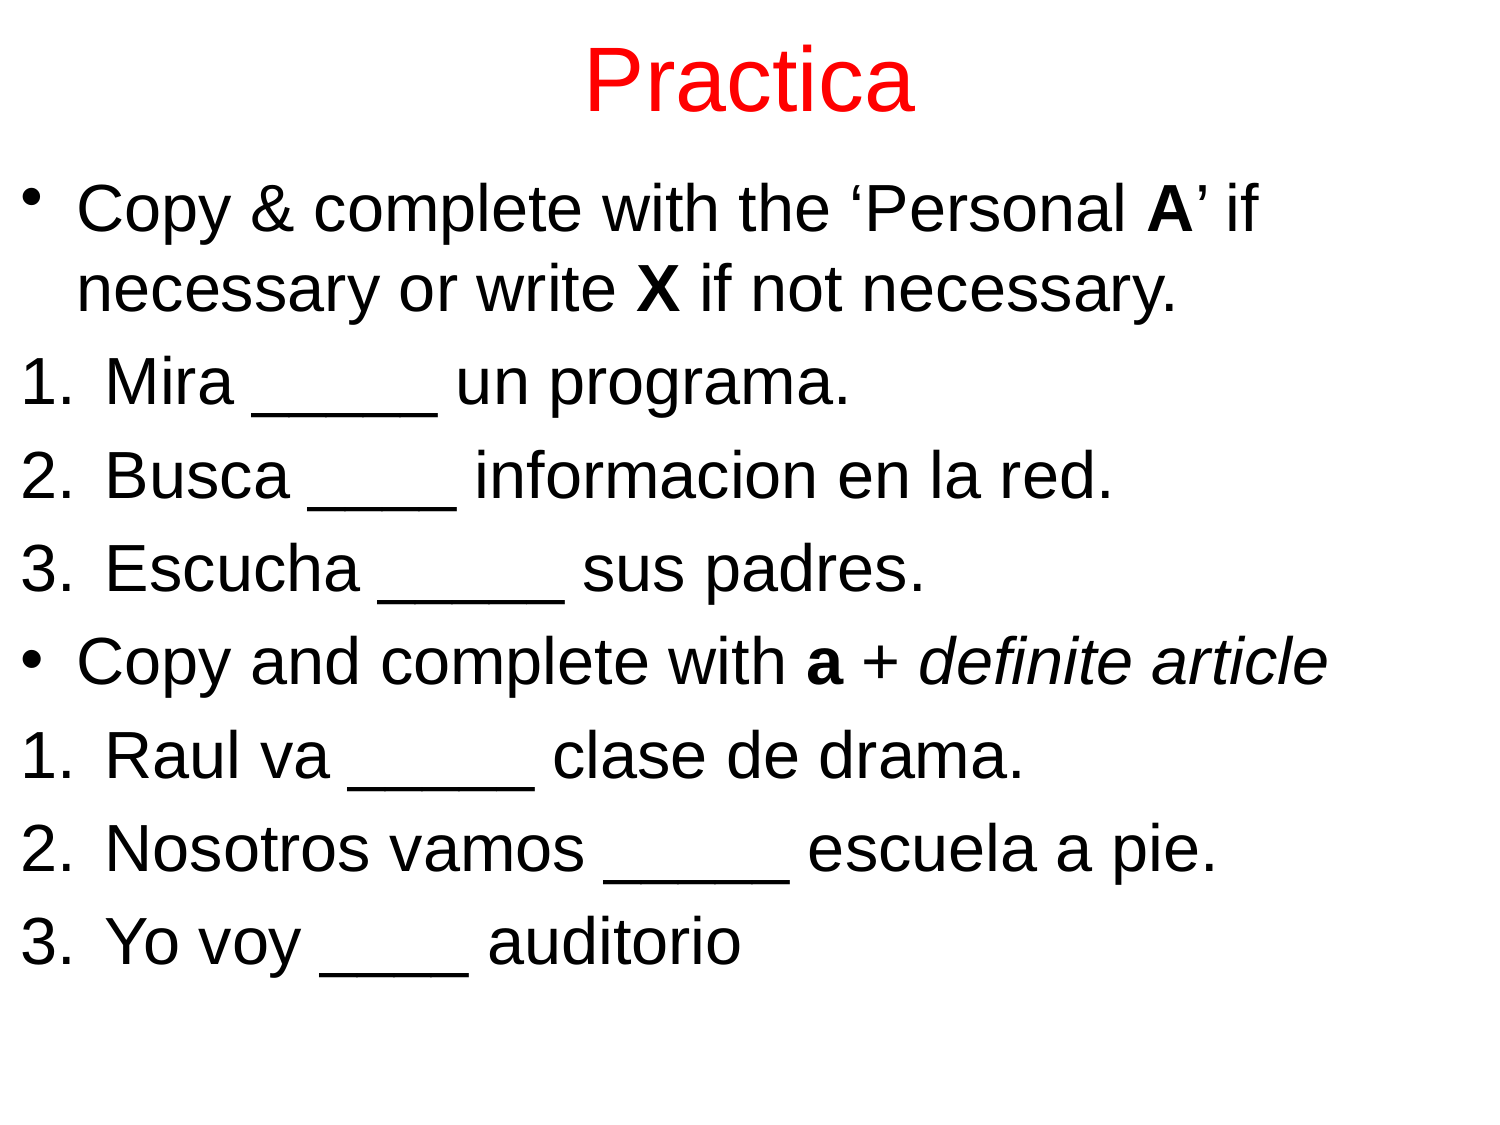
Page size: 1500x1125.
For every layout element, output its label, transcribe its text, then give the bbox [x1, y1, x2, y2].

text_box Practica [74, 12, 1425, 157]
text_box Copy & complete with the ‘Personal A’ if necessary or write X if not necessary. Mira _____ un programa. Busca ____ informacion en la red. Escucha _____ sus padres. Copy and complete with a + definite article Raul va _____ clase de drama. Nosotros vamos _____ escuela a pie. Yo voy ____ auditorio [5, 157, 1444, 900]
